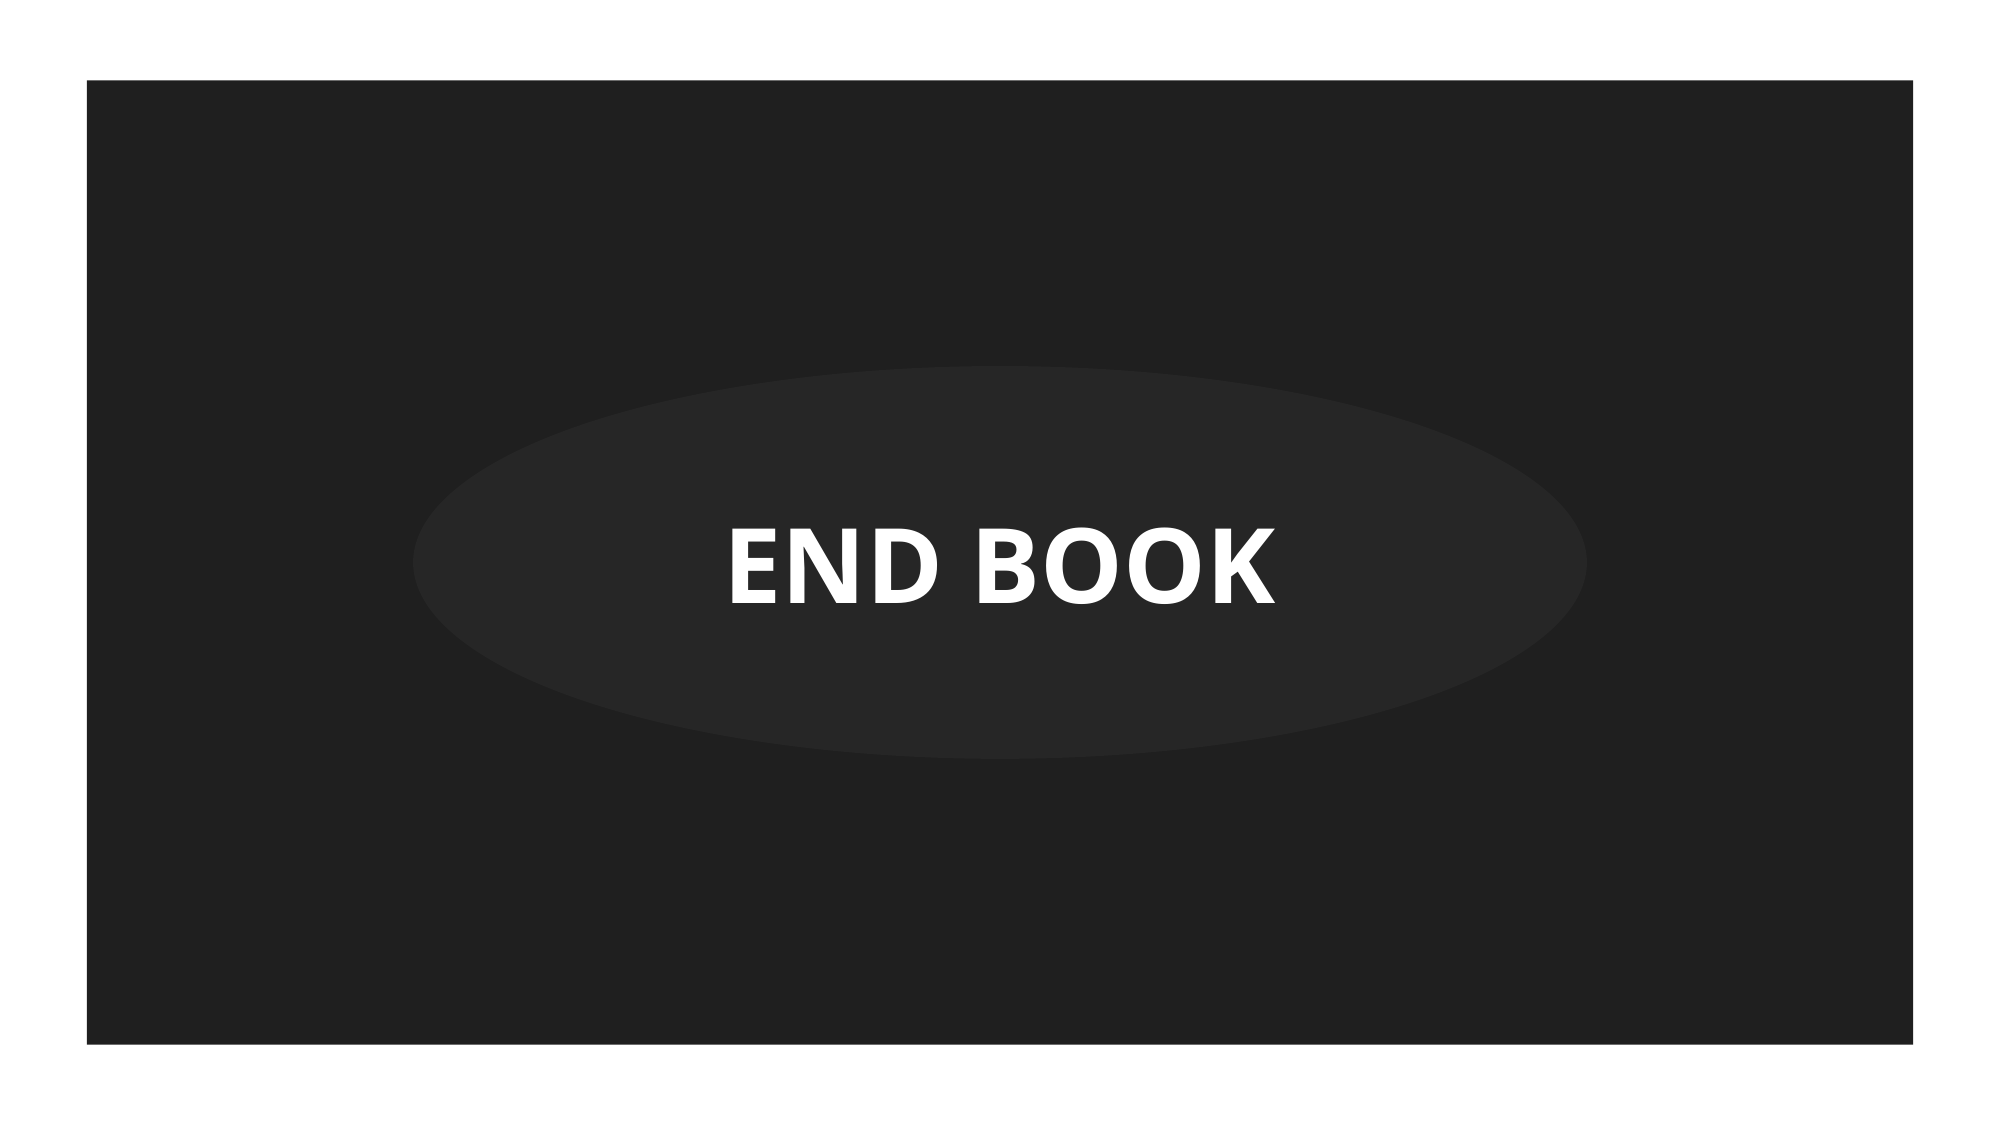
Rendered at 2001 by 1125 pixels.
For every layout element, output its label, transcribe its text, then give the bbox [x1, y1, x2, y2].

text_box [412, 364, 1588, 760]
text_box END BOOK [631, 491, 1369, 632]
text_box [86, 79, 1914, 1046]
